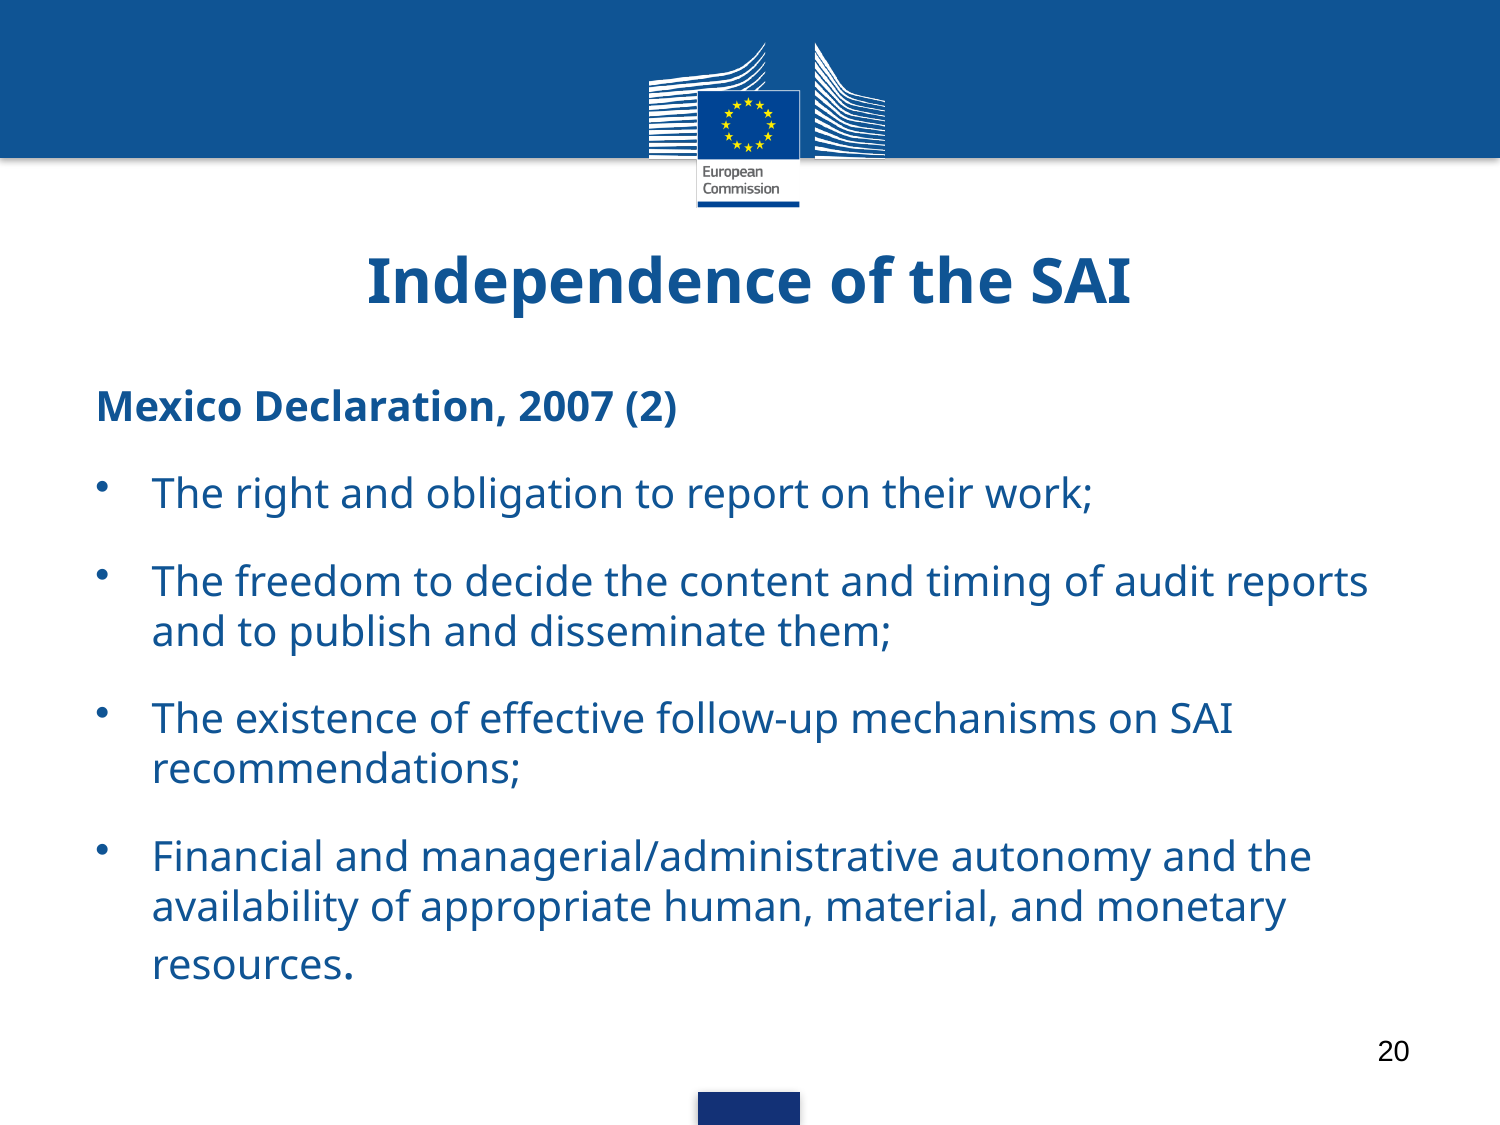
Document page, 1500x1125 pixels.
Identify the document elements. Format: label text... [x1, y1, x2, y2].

list Mexico Declaration, 2007 (2) The right and obligation to report on their work; The freedom to decide the content and timing of audit reports and to publish and disseminate them; The existence of effective follow-up mechanisms on SAI recommendations; Financial and managerial/administrative autonomy and the availability of appropriate human, material, and monetary resources. [80, 373, 1431, 1036]
slide_number 20 [1074, 1024, 1426, 1103]
picture [649, 42, 885, 184]
title Independence of the SAI [0, 184, 1500, 373]
